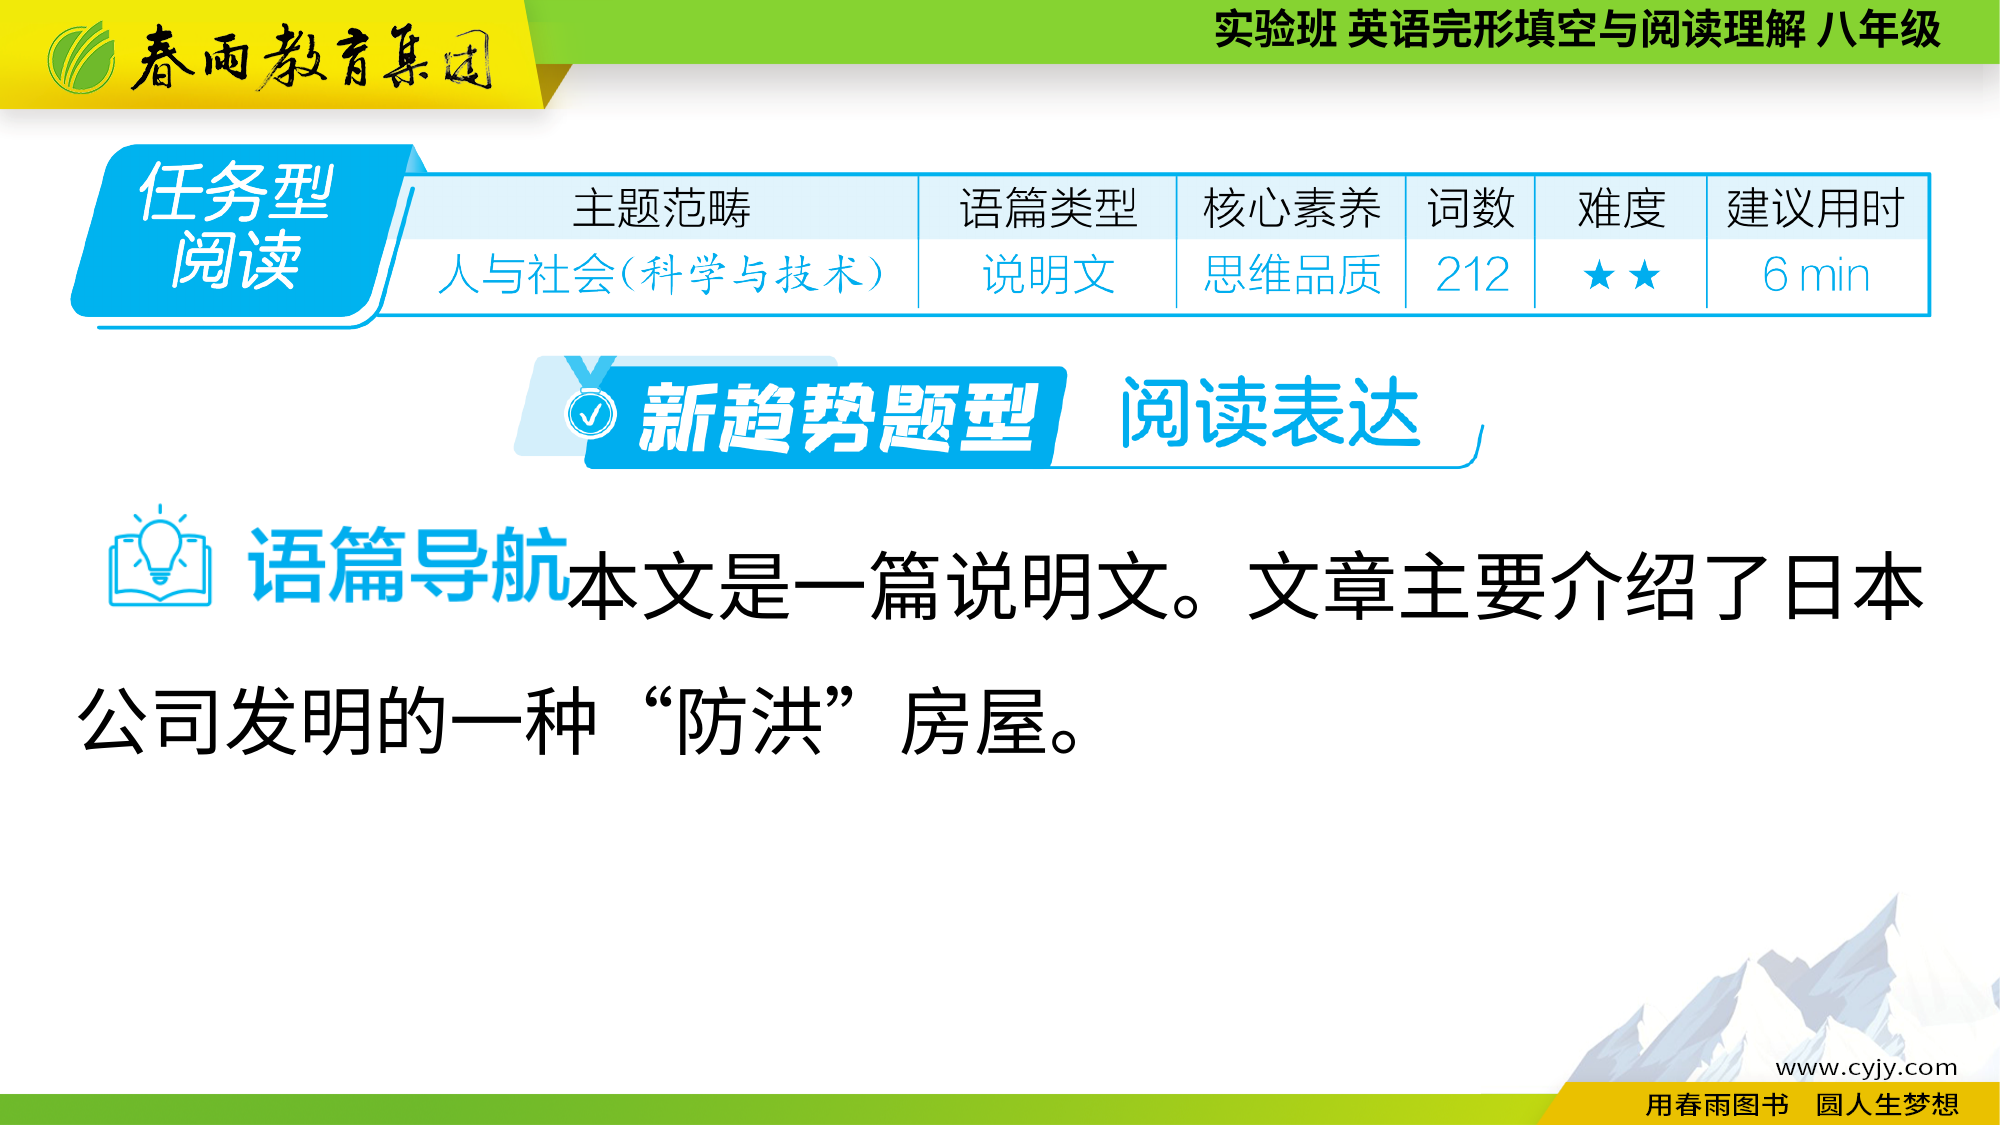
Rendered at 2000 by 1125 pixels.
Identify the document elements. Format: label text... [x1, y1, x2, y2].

list 本文是一篇说明文。文章主要介绍了日本公司发明的一种“防洪”房屋。 [59, 487, 1944, 776]
picture [0, 0, 2000, 1125]
